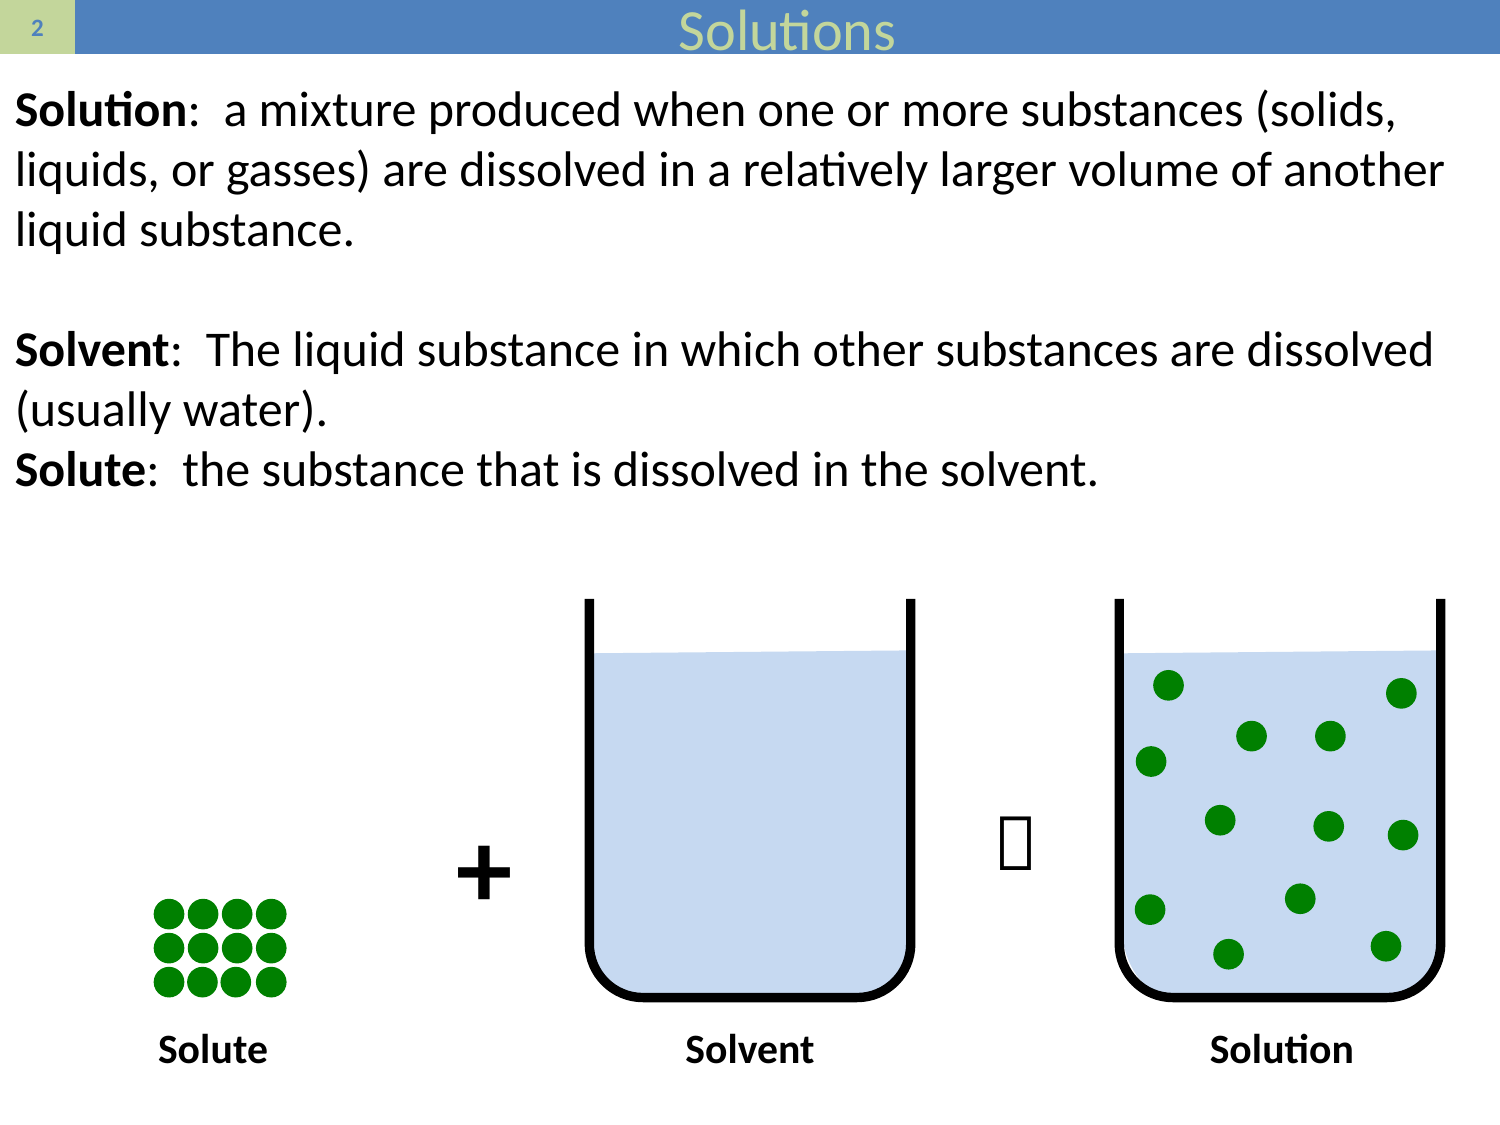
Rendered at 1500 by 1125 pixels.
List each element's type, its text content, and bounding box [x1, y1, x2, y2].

text_box Solution [1108, 1014, 1456, 1080]
title Solutions [75, 0, 1500, 54]
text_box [1119, 598, 1446, 998]
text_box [586, 598, 914, 998]
text_box + [435, 788, 533, 938]
text_box Solvent [576, 1014, 924, 1080]
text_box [153, 898, 287, 998]
text_box Solution: a mixture produced when one or more substances (solids, liquids, or gasses) are dissolved in a relatively larger volume of another liquid substance. Solvent: The liquid substance in which other substances are dissolved (usually water). Solute: the substance that is dissolved in the solvent. [0, 69, 1500, 504]
text_box  [967, 788, 1065, 893]
text_box Solute [44, 1014, 392, 1080]
